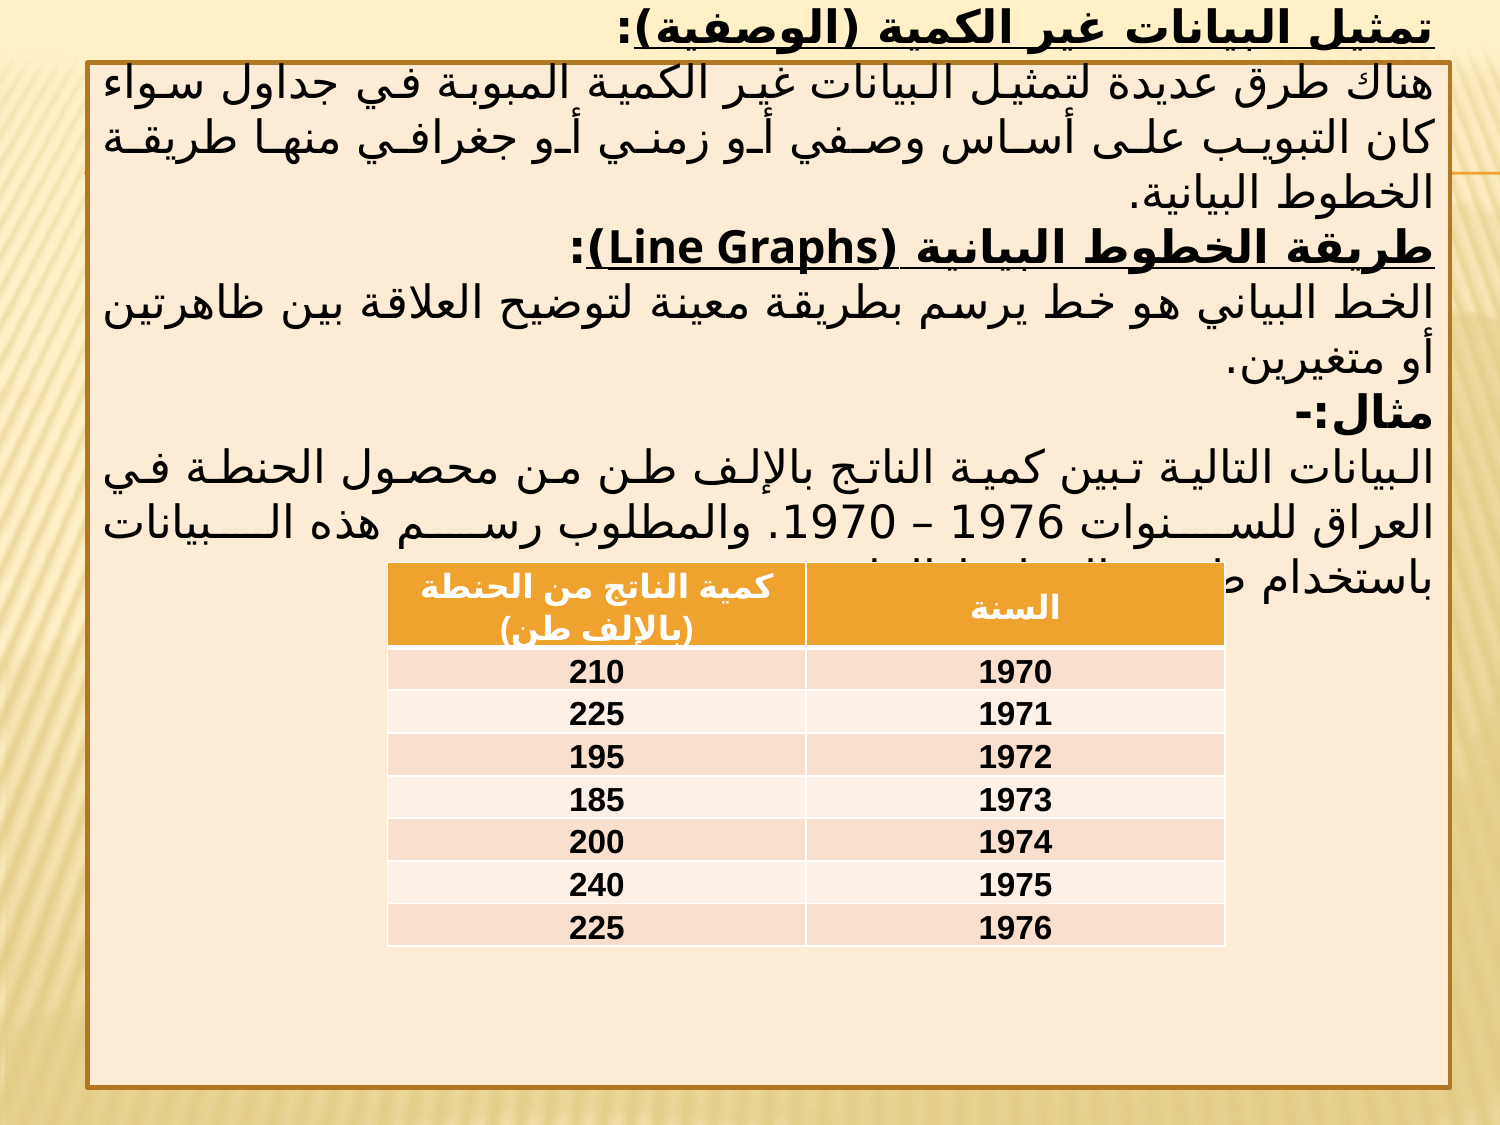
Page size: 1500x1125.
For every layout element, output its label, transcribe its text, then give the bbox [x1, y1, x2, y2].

table_cell 210 [388, 650, 805, 689]
table_cell 225 [388, 904, 805, 945]
table_header كمية الناتج من الحنطة (بالإلف طن) [388, 563, 805, 645]
table_cell 225 [388, 691, 805, 732]
table_cell 1972 [807, 734, 1224, 775]
text_box تمثيل البيانات غير الكمية (الوصفية): هناك طرق عديدة لتمثيل البيانات غير الكمية المبوبة في جداول سواء كان التبويب على أساس وصفي أو زمني أو جغرافي منها طريقة الخطوط البيانية. طريقة الخطوط البيانية (Line Graphs): الخط البياني هو خط يرسم بطريقة معينة لتوضيح العلاقة بين ظاهرتين أو متغيرين. مثال:- البيانات التالية تبين كمية الناتج بالإلف طن من محصول الحنطة في العراق للسنوات 1976 – 1970. والمطلوب رسم هذه البيانات باستخدام طريقة الخطوط البيانية:- [85, 60, 1452, 1090]
table_cell 1971 [807, 691, 1224, 732]
table_cell 185 [388, 777, 805, 817]
table_cell 1975 [807, 862, 1224, 903]
table_cell 240 [388, 862, 805, 903]
table_header السنة [807, 563, 1224, 645]
table_cell 1970 [807, 650, 1224, 689]
table_cell 1974 [807, 819, 1224, 860]
table_cell 200 [388, 819, 805, 860]
table_cell 1976 [807, 904, 1224, 945]
table_cell 195 [388, 734, 805, 775]
table_cell 1973 [807, 777, 1224, 817]
